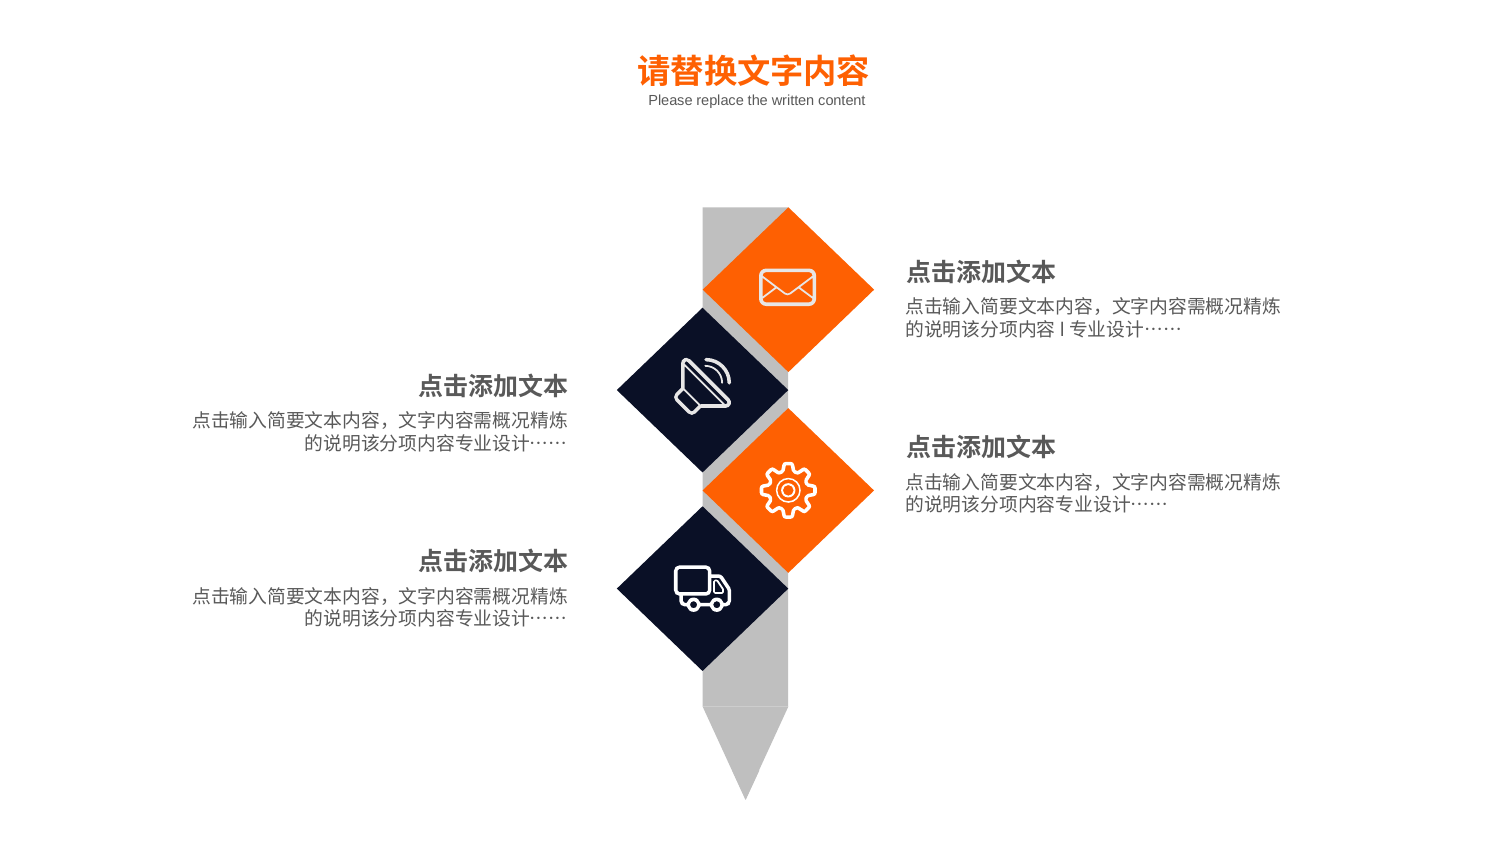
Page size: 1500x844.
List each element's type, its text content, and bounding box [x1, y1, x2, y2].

text_box Please replace the written content [633, 98, 881, 116]
text_box 点击添加文本 [403, 362, 584, 408]
text_box 点击输入简要文本内容，文字内容需概况精炼的说明该分项内容专业设计…… [890, 463, 1296, 523]
text_box 点击输入简要文本内容，文字内容需概况精炼的说明该分项内容l专业设计…… [890, 287, 1296, 348]
text_box 点击添加文本 [891, 248, 1072, 287]
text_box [616, 506, 789, 671]
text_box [702, 207, 875, 373]
text_box 点击输入简要文本内容，文字内容需概况精炼的说明该分项内容专业设计…… [177, 401, 582, 462]
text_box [702, 408, 874, 573]
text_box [702, 671, 789, 800]
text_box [616, 307, 789, 473]
text_box 点击添加文本 [403, 538, 584, 584]
text_box 请替换文字内容 [622, 42, 886, 98]
text_box 点击添加文本 [891, 424, 1072, 463]
text_box 点击输入简要文本内容，文字内容需概况精炼的说明该分项内容专业设计…… [177, 577, 582, 637]
